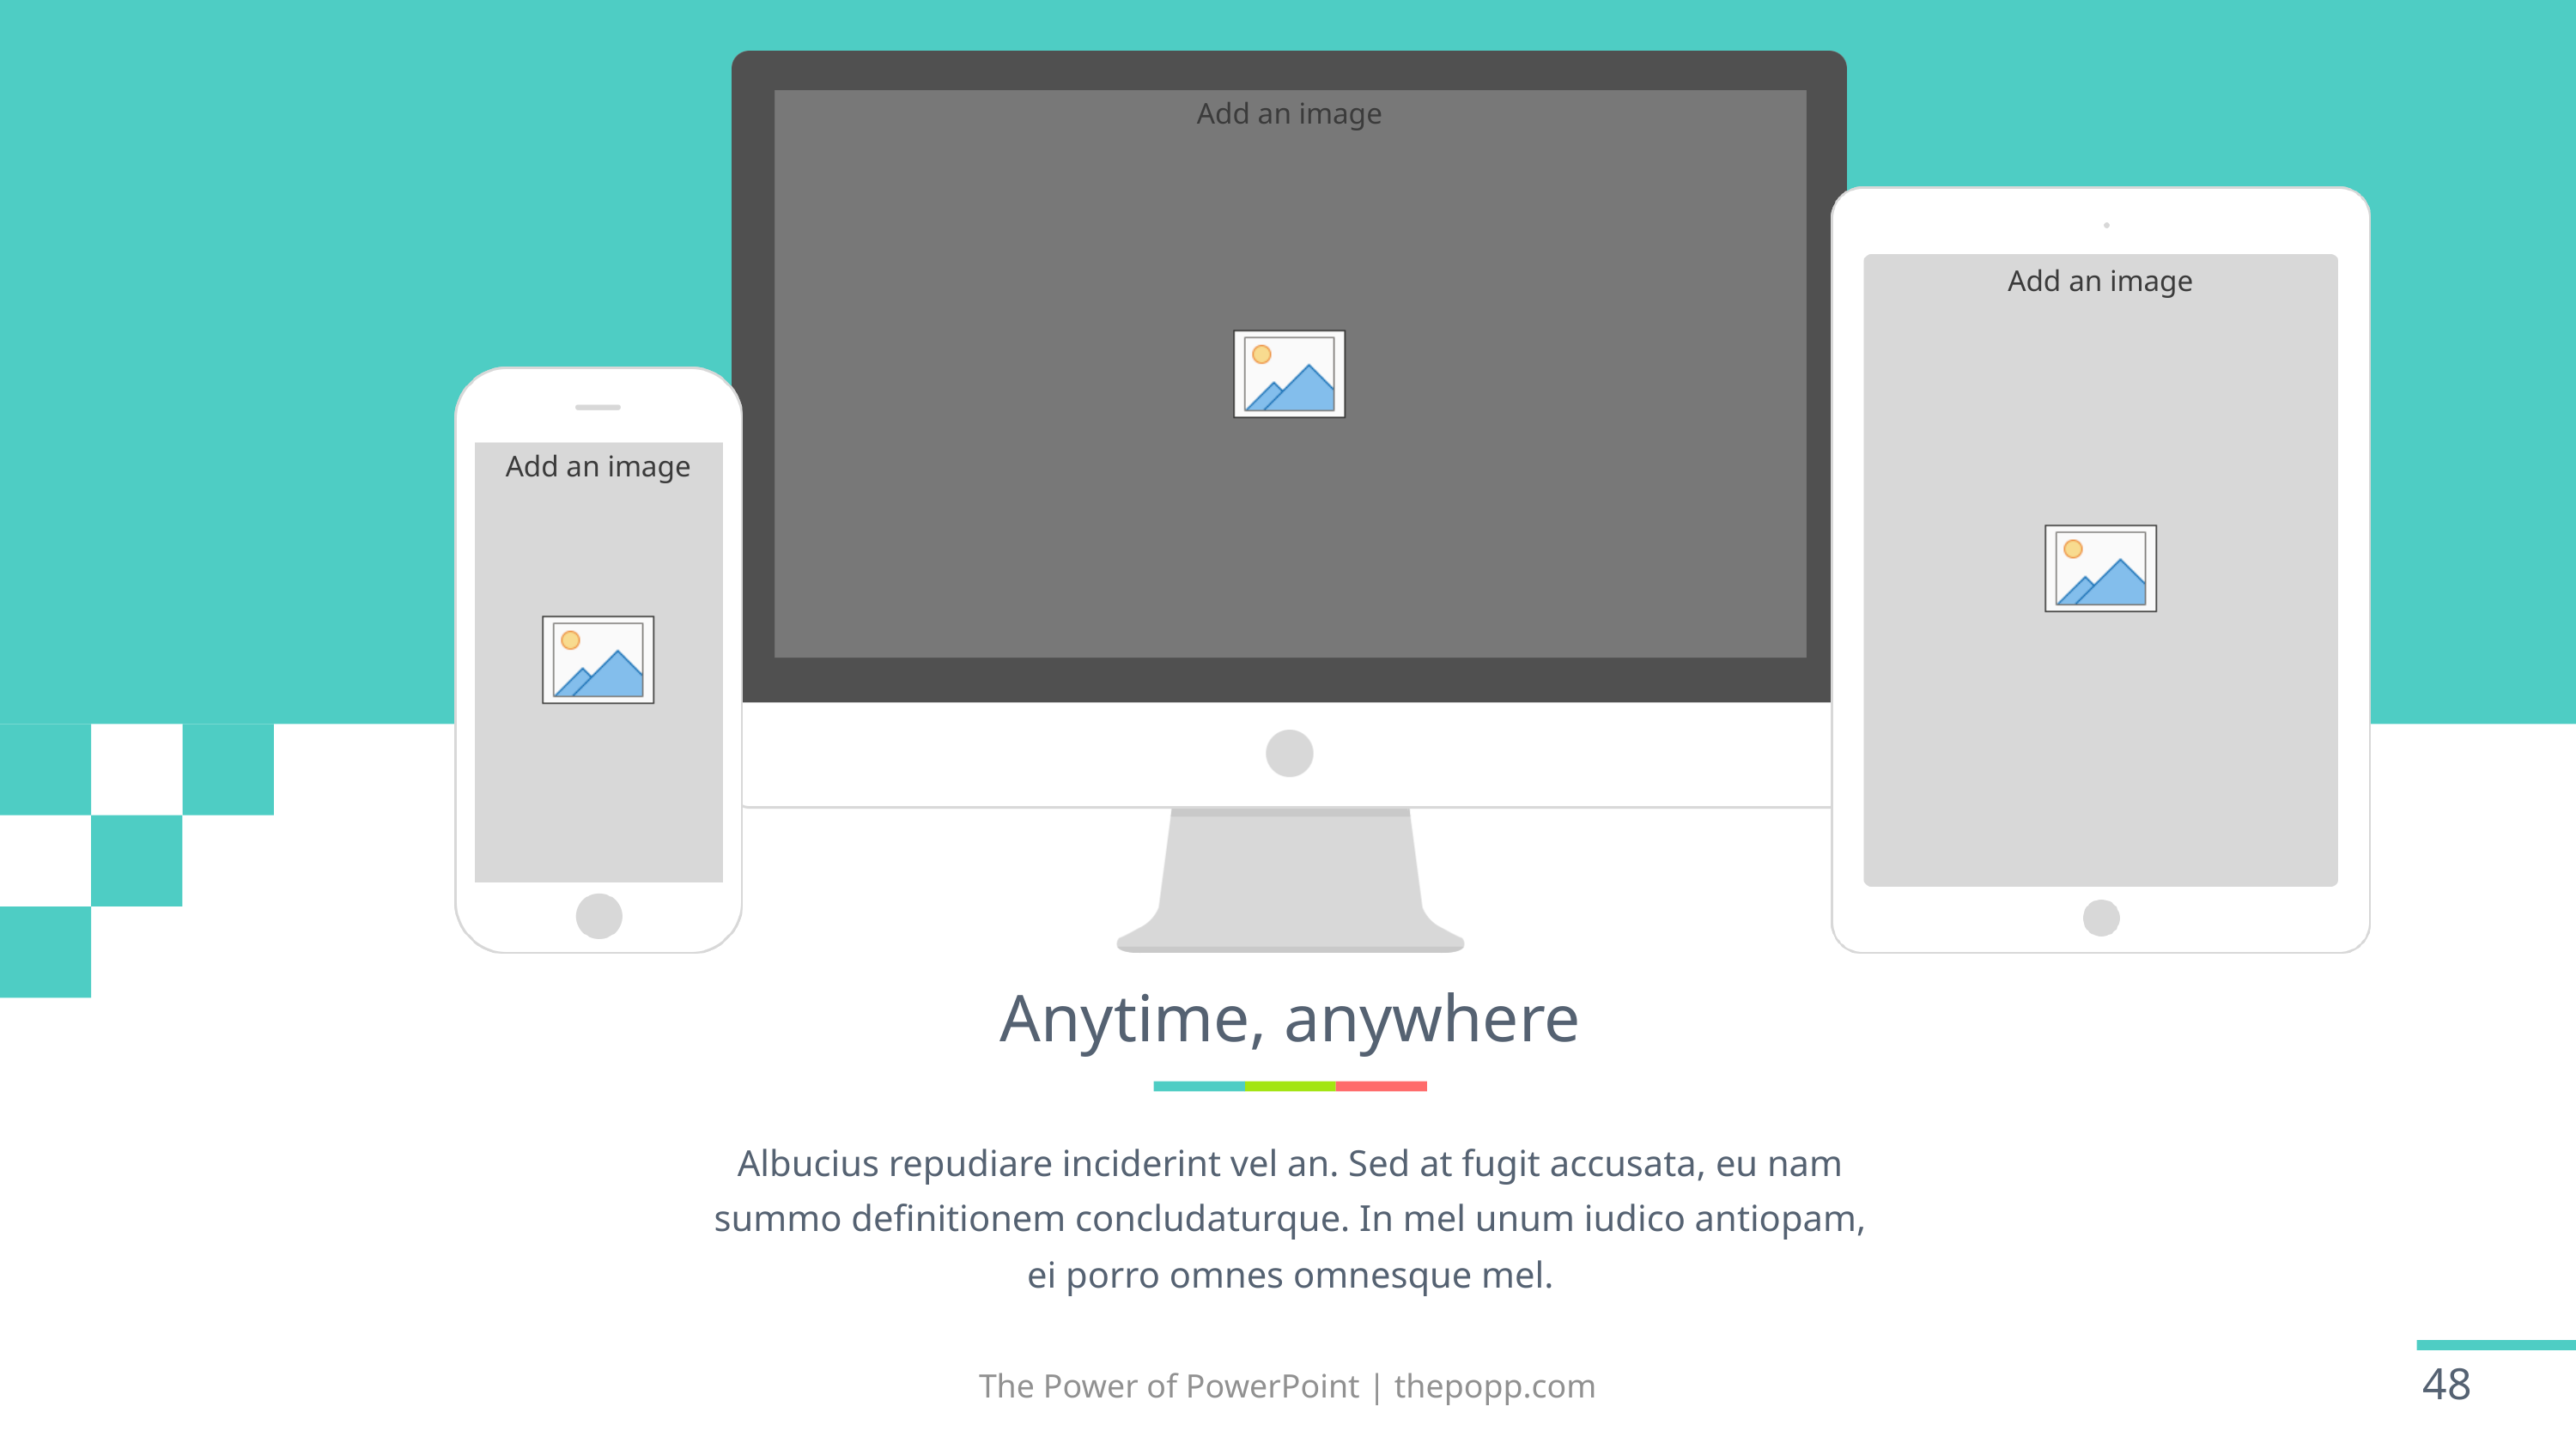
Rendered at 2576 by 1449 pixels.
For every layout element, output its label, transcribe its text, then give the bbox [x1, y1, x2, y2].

list Anytime, anywhere [688, 962, 1893, 1069]
list Albucius repudiare inciderint vel an. Sed at fugit accusata, eu nam summo definitionem concludaturque. In mel unum iudico antiopam, ei porro omnes omnesque mel. [688, 1120, 1893, 1322]
slide_number 48 [2409, 1351, 2576, 1421]
picture [454, 51, 2371, 954]
footer The Power of PowerPoint | thepopp.com [853, 1349, 1723, 1427]
